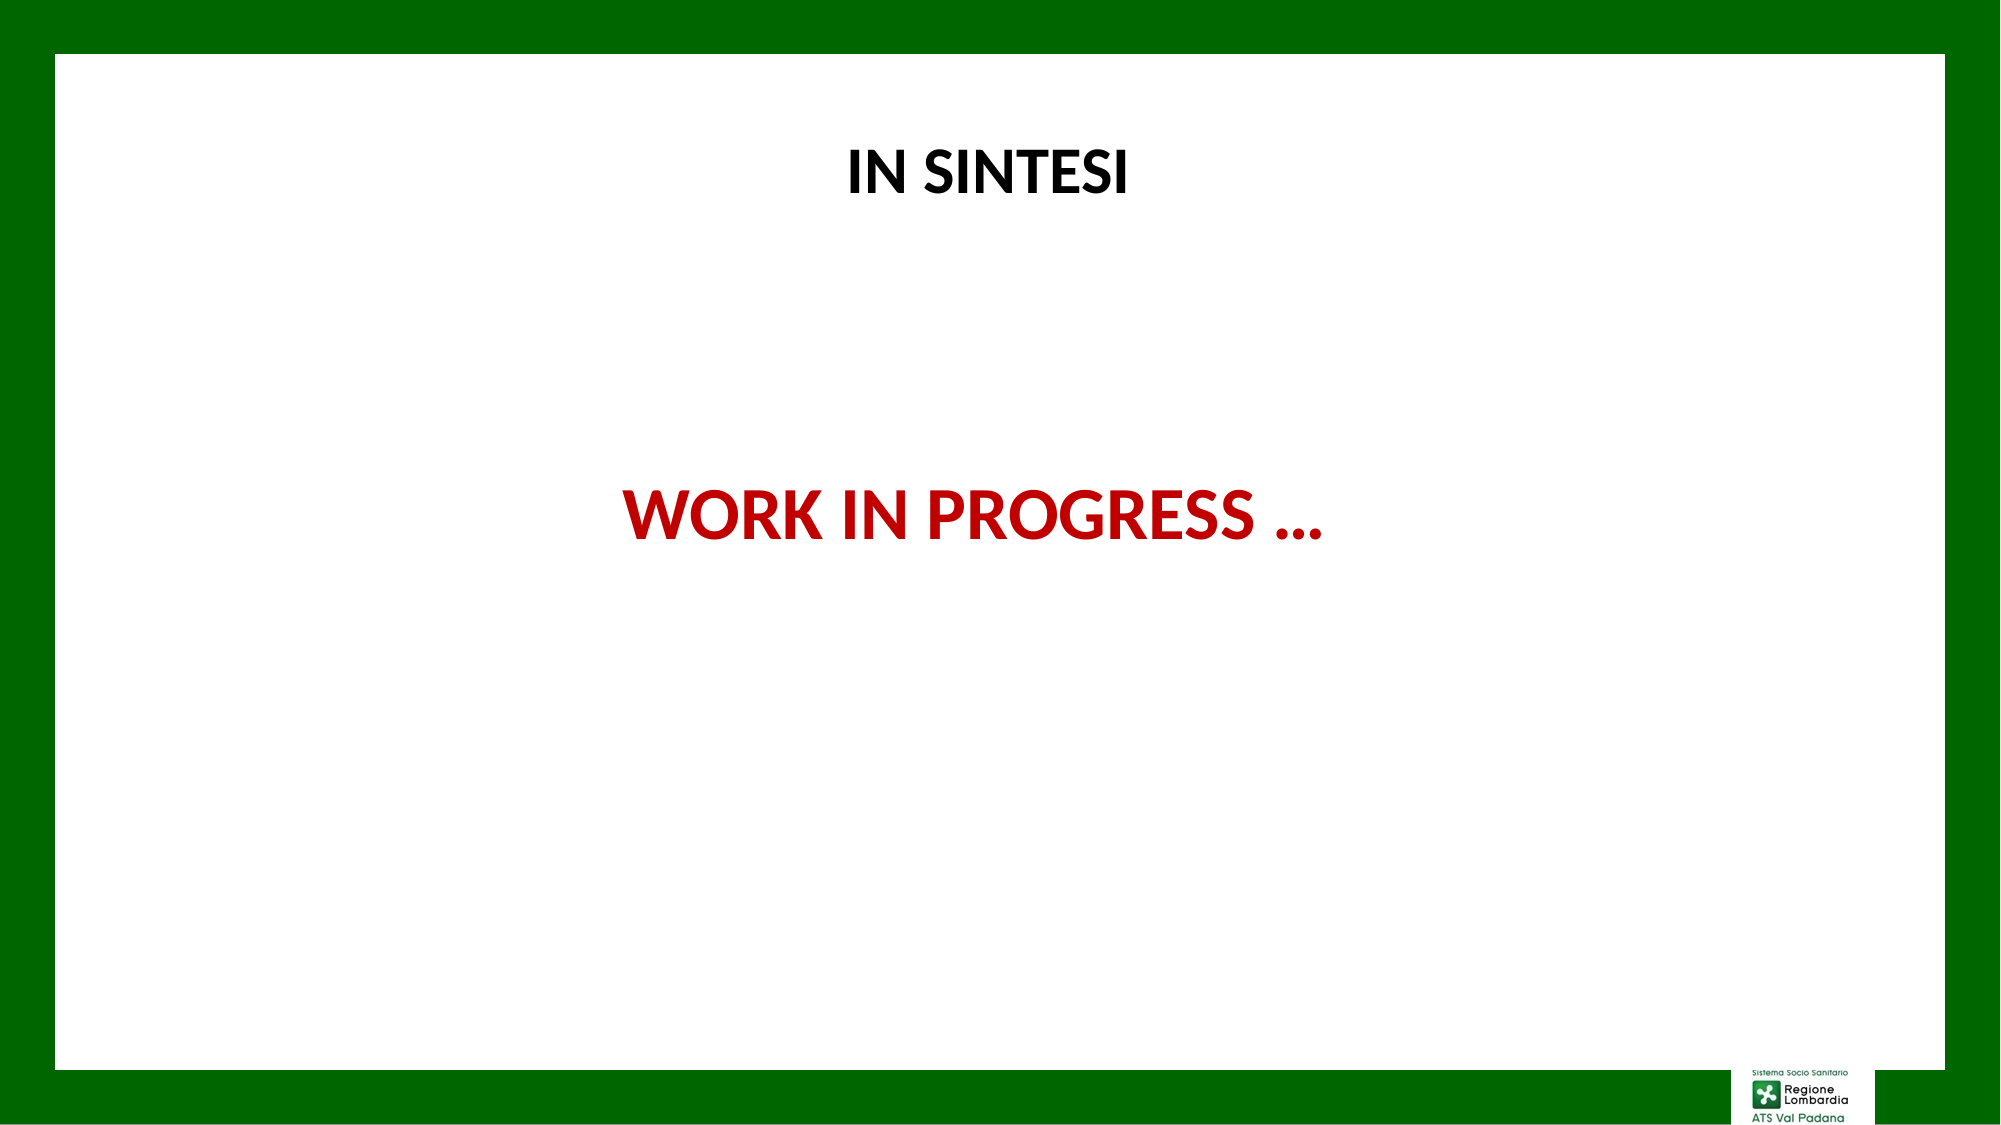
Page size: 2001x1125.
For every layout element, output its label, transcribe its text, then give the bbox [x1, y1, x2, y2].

title IN SINTESI [126, 97, 1852, 248]
text_box WORK IN PROGRESS … [202, 348, 1672, 562]
picture [0, 0, 2001, 1125]
